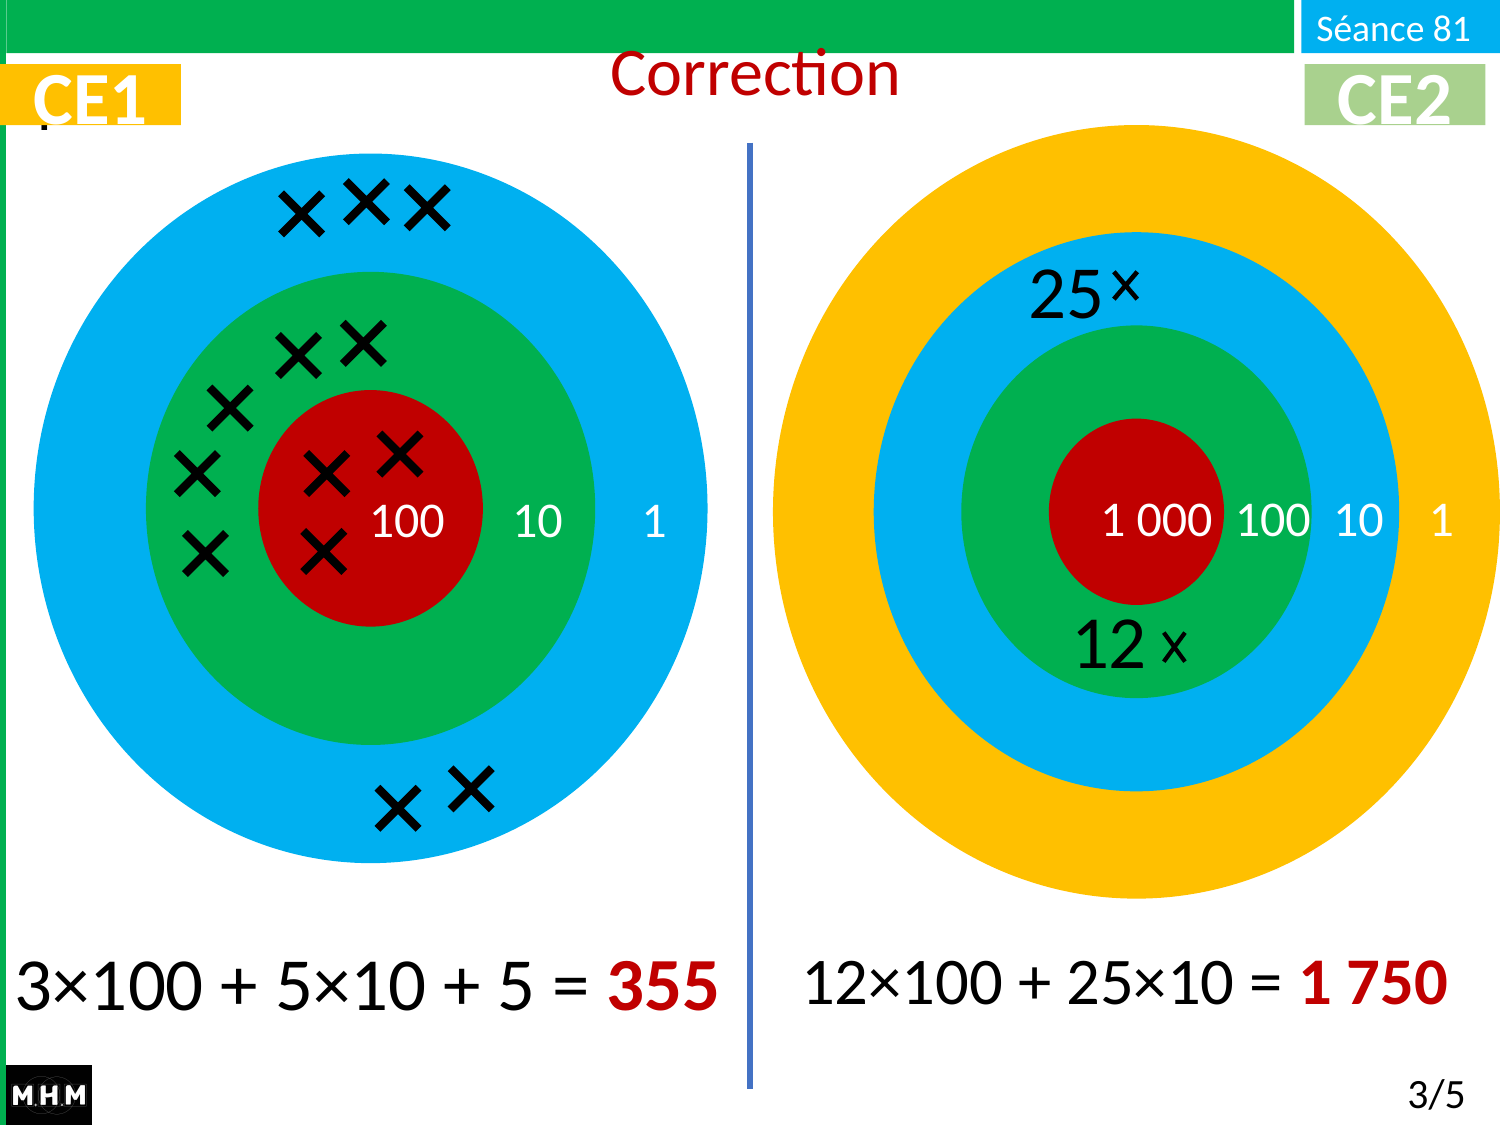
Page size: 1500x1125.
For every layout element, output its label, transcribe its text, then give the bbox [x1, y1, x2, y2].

text_box CE2 [1303, 63, 1487, 125]
list 3/5 [1373, 1064, 1500, 1125]
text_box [1013, 236, 1149, 343]
text_box CE1 [0, 63, 182, 126]
text_box 100 10 1 [708, 479, 714, 615]
text_box 3×100 + 5×10 + 5 = 355 [0, 927, 749, 1033]
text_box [1056, 586, 1195, 784]
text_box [33, 153, 708, 864]
text_box 12×100 + 25×10 = 1 750 [786, 930, 1500, 1025]
text_box 3×100 + 5×10 + 5 = 355 [751, 927, 1030, 1033]
picture [6, 1065, 92, 1125]
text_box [772, 125, 1500, 899]
title Correction [595, 28, 1500, 118]
